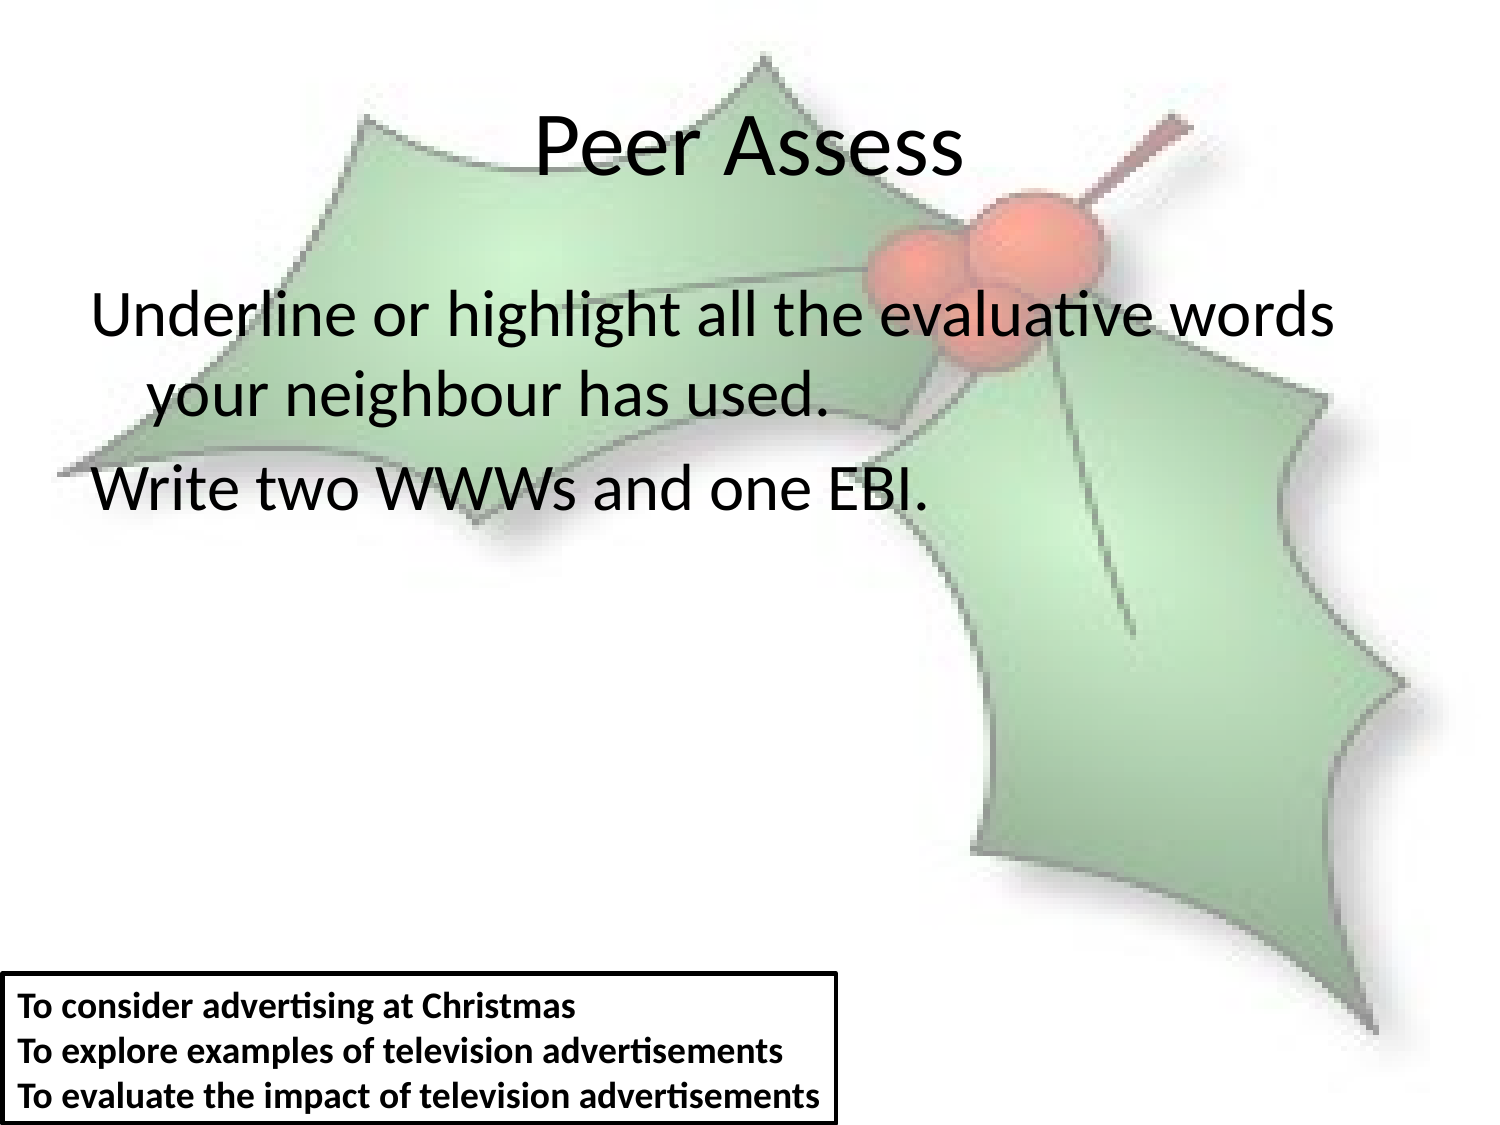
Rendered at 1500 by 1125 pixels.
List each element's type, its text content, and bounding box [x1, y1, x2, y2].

text_box To consider advertising at Christmas To explore examples of television advertisements To evaluate the impact of television advertisements [2, 973, 836, 1124]
list Underline or highlight all the evaluative words your neighbour has used. Write two WWWs and one EBI. [75, 262, 1425, 1005]
title Peer Assess [75, 45, 1425, 233]
